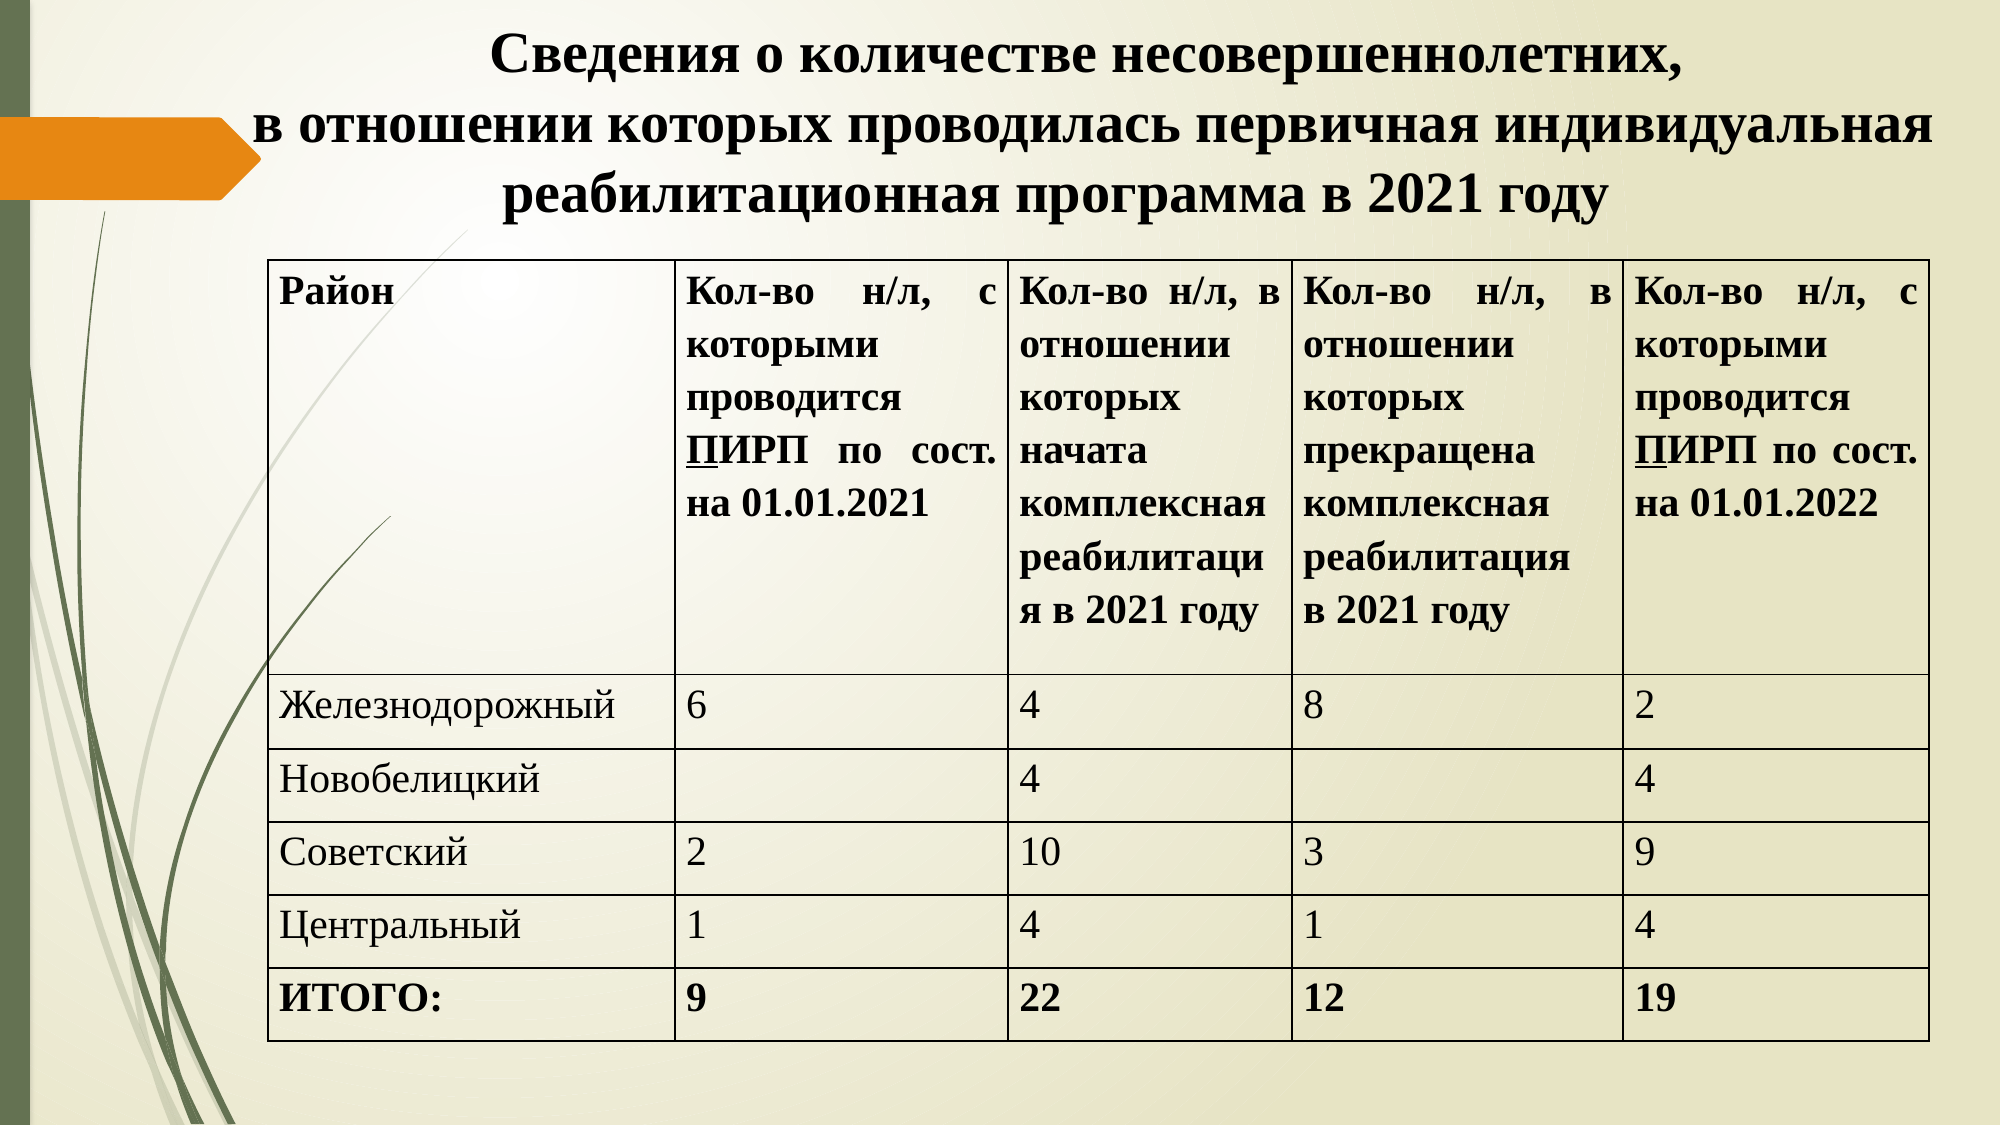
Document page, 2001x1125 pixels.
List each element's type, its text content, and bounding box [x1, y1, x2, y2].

table_cell 6 [676, 675, 1007, 748]
table_cell [1293, 750, 1622, 821]
table_cell 4 [1009, 675, 1291, 748]
table_header Кол-во н/л, с которыми проводится ПИРП по сост. на 01.01.2022 [1624, 302, 1928, 674]
table_header Кол-во н/л, в отношении которых прекращена комплексная реабилитация в 2021 году [1293, 302, 1622, 674]
table_cell 22 [1009, 969, 1291, 1040]
table_cell 2 [1624, 675, 1928, 748]
table_cell 4 [1624, 750, 1928, 821]
table_cell Центральный [269, 896, 674, 967]
table_cell 9 [1624, 823, 1928, 894]
table_cell Новобелицкий [269, 750, 674, 821]
table_cell Железнодорожный [269, 675, 674, 748]
table_cell 2 [676, 823, 1007, 894]
table_cell ИТОГО: [269, 969, 674, 1040]
table_cell 10 [1009, 823, 1291, 894]
table_cell 19 [1624, 969, 1928, 1040]
table_cell 3 [1293, 823, 1622, 894]
table_cell 4 [1009, 750, 1291, 821]
table_cell 1 [1293, 896, 1622, 967]
table_header Кол-во н/л, в отношении которых начата комплексная реабилитация в 2021 году [1009, 302, 1291, 674]
table_header Район [269, 302, 674, 674]
table_cell 4 [1624, 896, 1928, 967]
table_cell Советский [269, 823, 674, 894]
table_cell 12 [1293, 969, 1622, 1040]
table_cell 9 [676, 969, 1007, 1040]
table_cell 4 [1009, 896, 1291, 967]
text_box Сведения о количестве несовершеннолетних, в отношении которых проводилась первичная индивидуальная реабилитационная программа в 2021 году [153, 6, 1959, 302]
table_cell [676, 750, 1007, 821]
table_header Кол-во н/л, с которыми проводится ПИРП по сост. на 01.01.2021 [676, 302, 1007, 674]
table_cell 1 [676, 896, 1007, 967]
table_cell 8 [1293, 675, 1622, 748]
